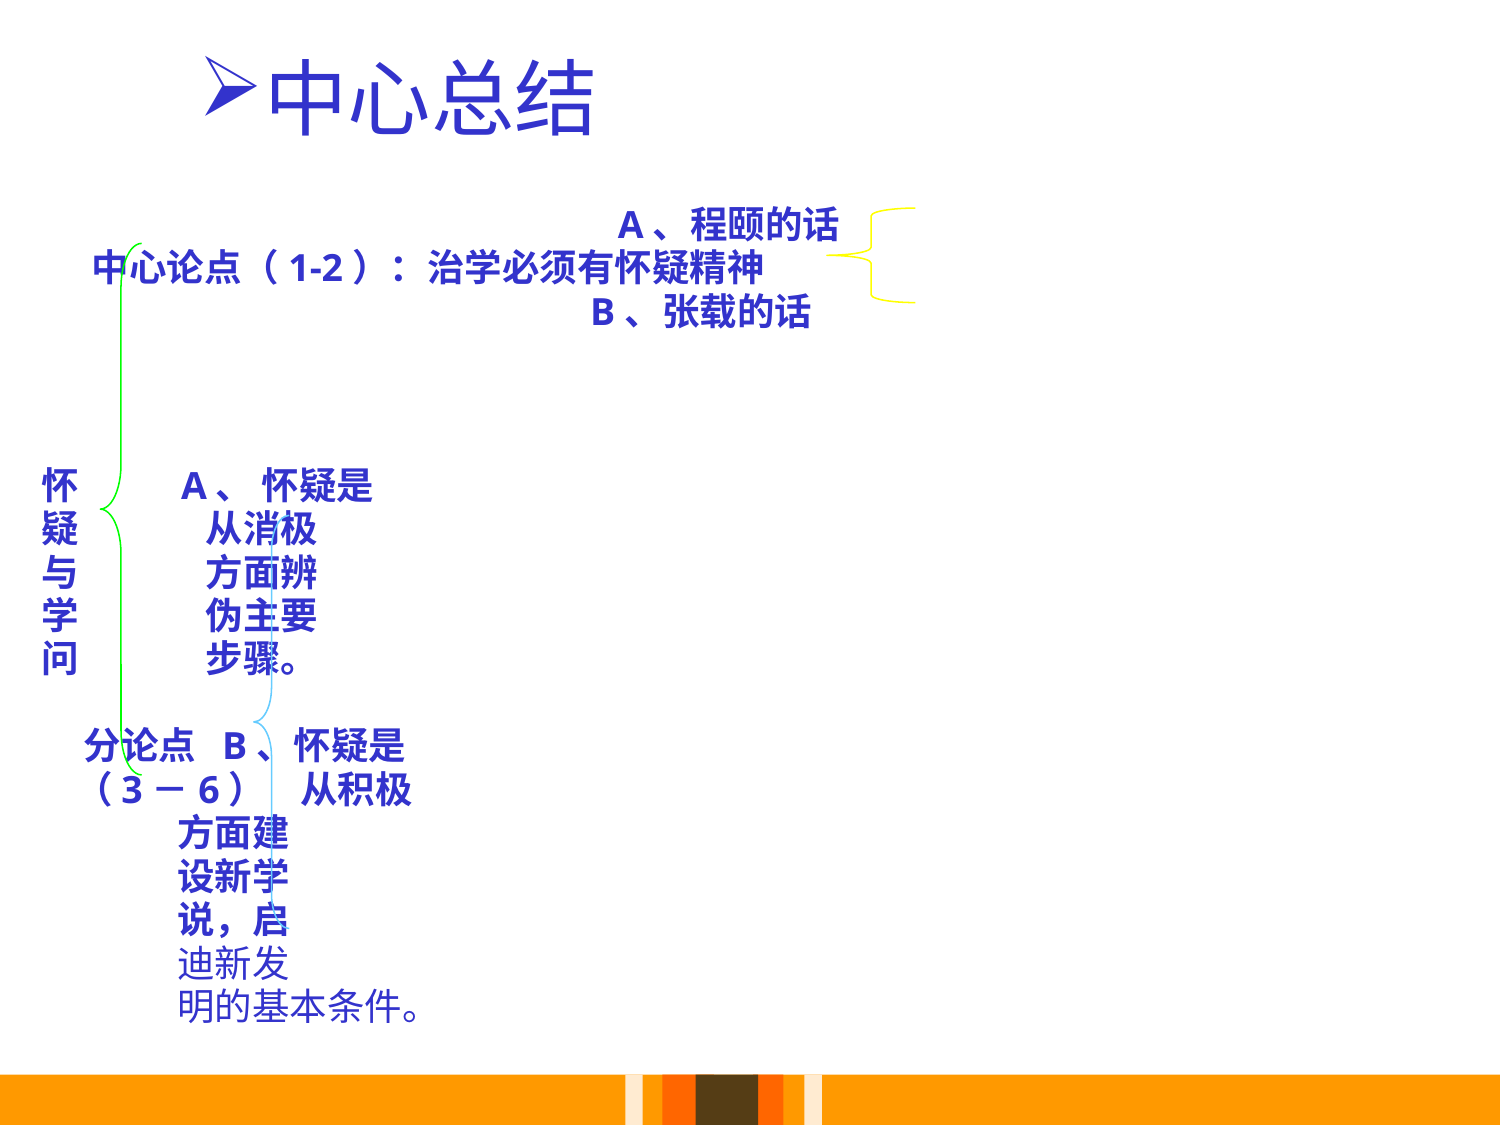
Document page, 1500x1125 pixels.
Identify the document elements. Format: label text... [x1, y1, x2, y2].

text_box [826, 208, 916, 303]
list A、程颐的话 中心论点（1-2）：治学必须有怀疑精神 B、张载的话 怀 A、 怀疑是 疑 从消极 与 方面辨 学 伪主要 问 步骤。 分论点 B、怀疑是 （3－6） 从积极 方面建 设新学 说，启 迪新发 明的基本条件。 [0, 166, 1500, 1077]
text_box [100, 243, 142, 775]
text_box [253, 515, 290, 929]
title 中心总结 [41, 36, 755, 157]
